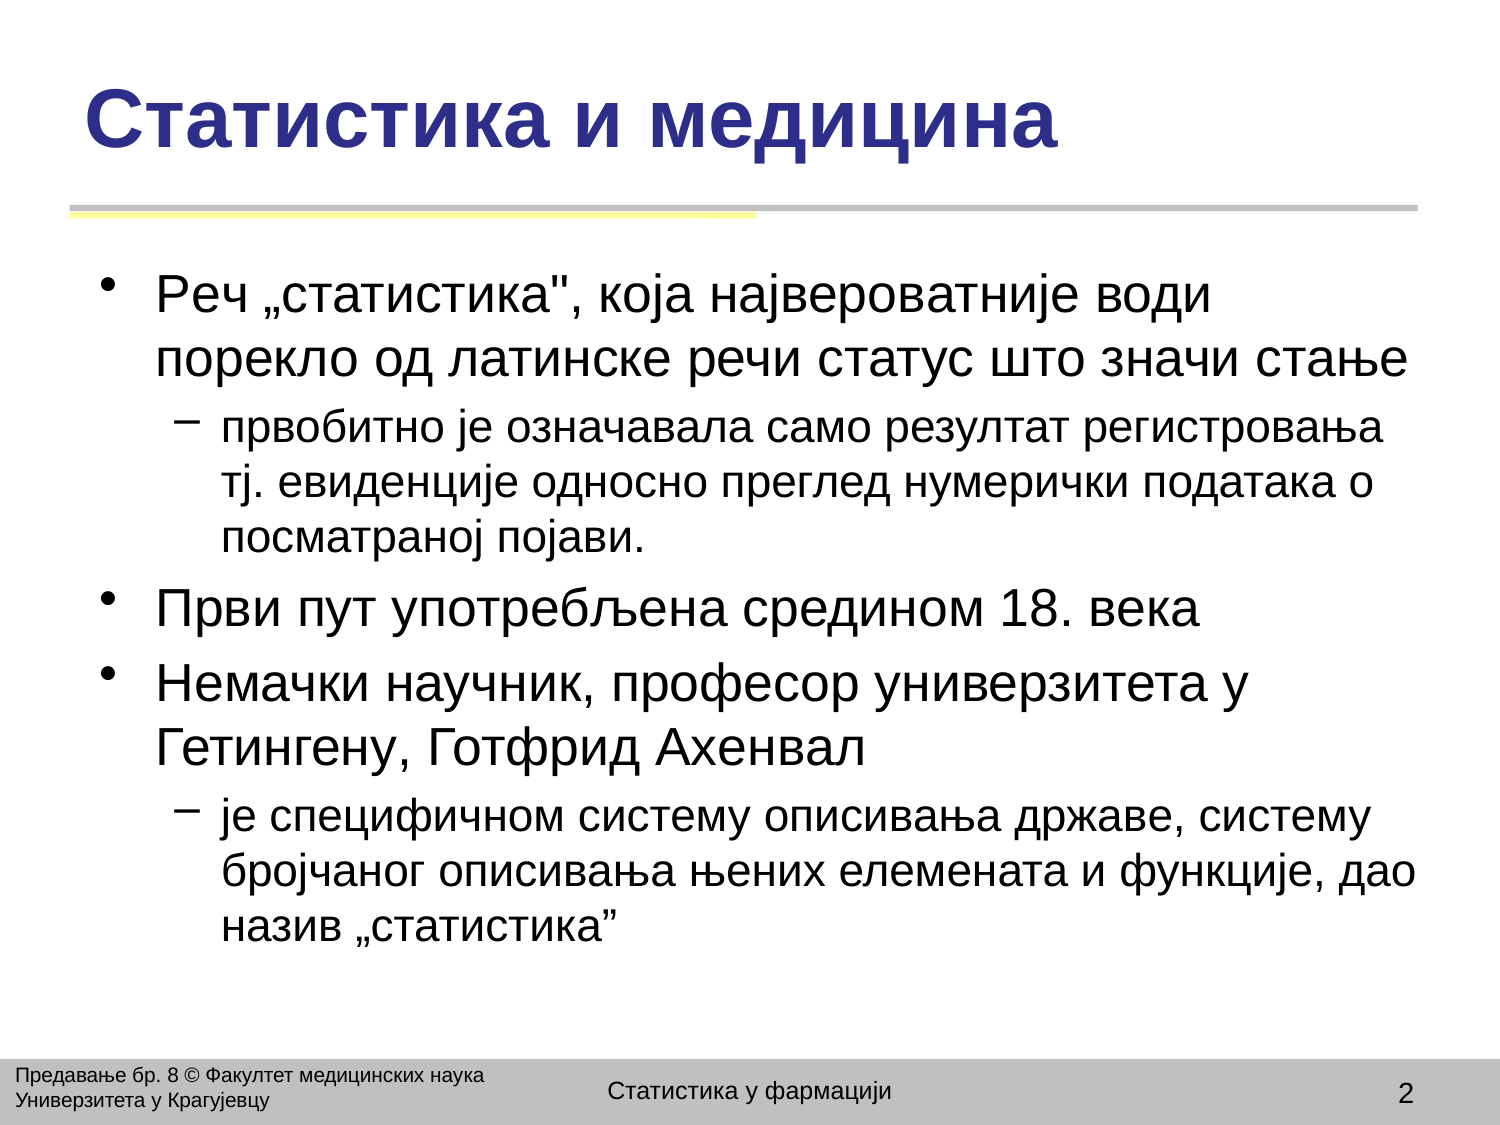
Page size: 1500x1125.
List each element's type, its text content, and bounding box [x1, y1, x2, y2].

list Реч „статистика", која највероватније води порекло од латинске речи статус што значи стање првобитно је означавала само резултат регистровања тј. евиденције односно преглед нумерички података о посматраној појави. Први пут употребљена средином 18. века Немачки научник, професор универзитета у Гетингену, Готфрид Ахенвал је специфичном систему описивања државе, систему бројчаног описивања њених елемената и функције, дао назив „статистика” [84, 250, 1435, 1027]
title Статистика и медицина [69, 19, 1426, 208]
footer Статистика у фармацији [512, 1066, 988, 1125]
slide_number 2 [1079, 1066, 1430, 1125]
slide_number Предавање бр. 8 © Факултет медицинских наука Универзитета у Крагујевцу [0, 1053, 631, 1108]
